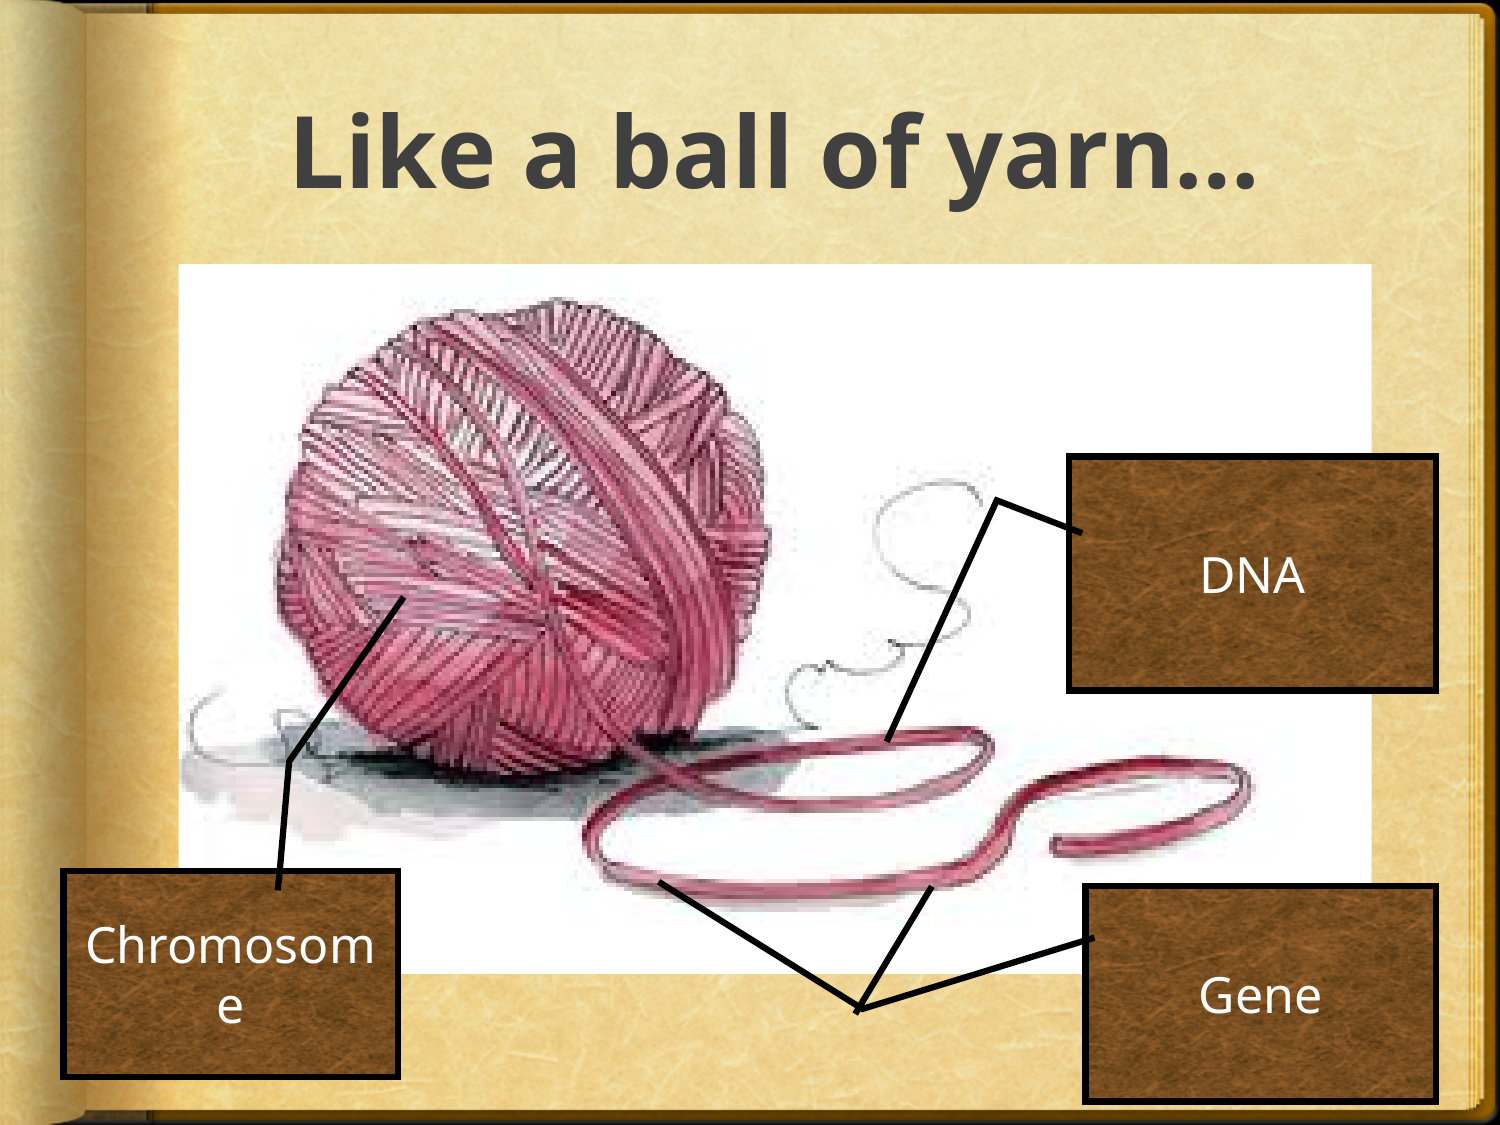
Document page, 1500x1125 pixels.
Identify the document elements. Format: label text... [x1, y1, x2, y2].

title Like a ball of yarn… [178, 45, 1372, 263]
picture [0, 0, 1500, 1125]
text_box Gene [1084, 885, 1438, 1103]
text_box DNA [1373, 455, 1438, 692]
text_box Gene [933, 975, 978, 989]
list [177, 263, 1373, 975]
text_box Gene [805, 975, 854, 1006]
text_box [854, 885, 933, 1015]
text_box Chromosome [62, 869, 399, 1079]
